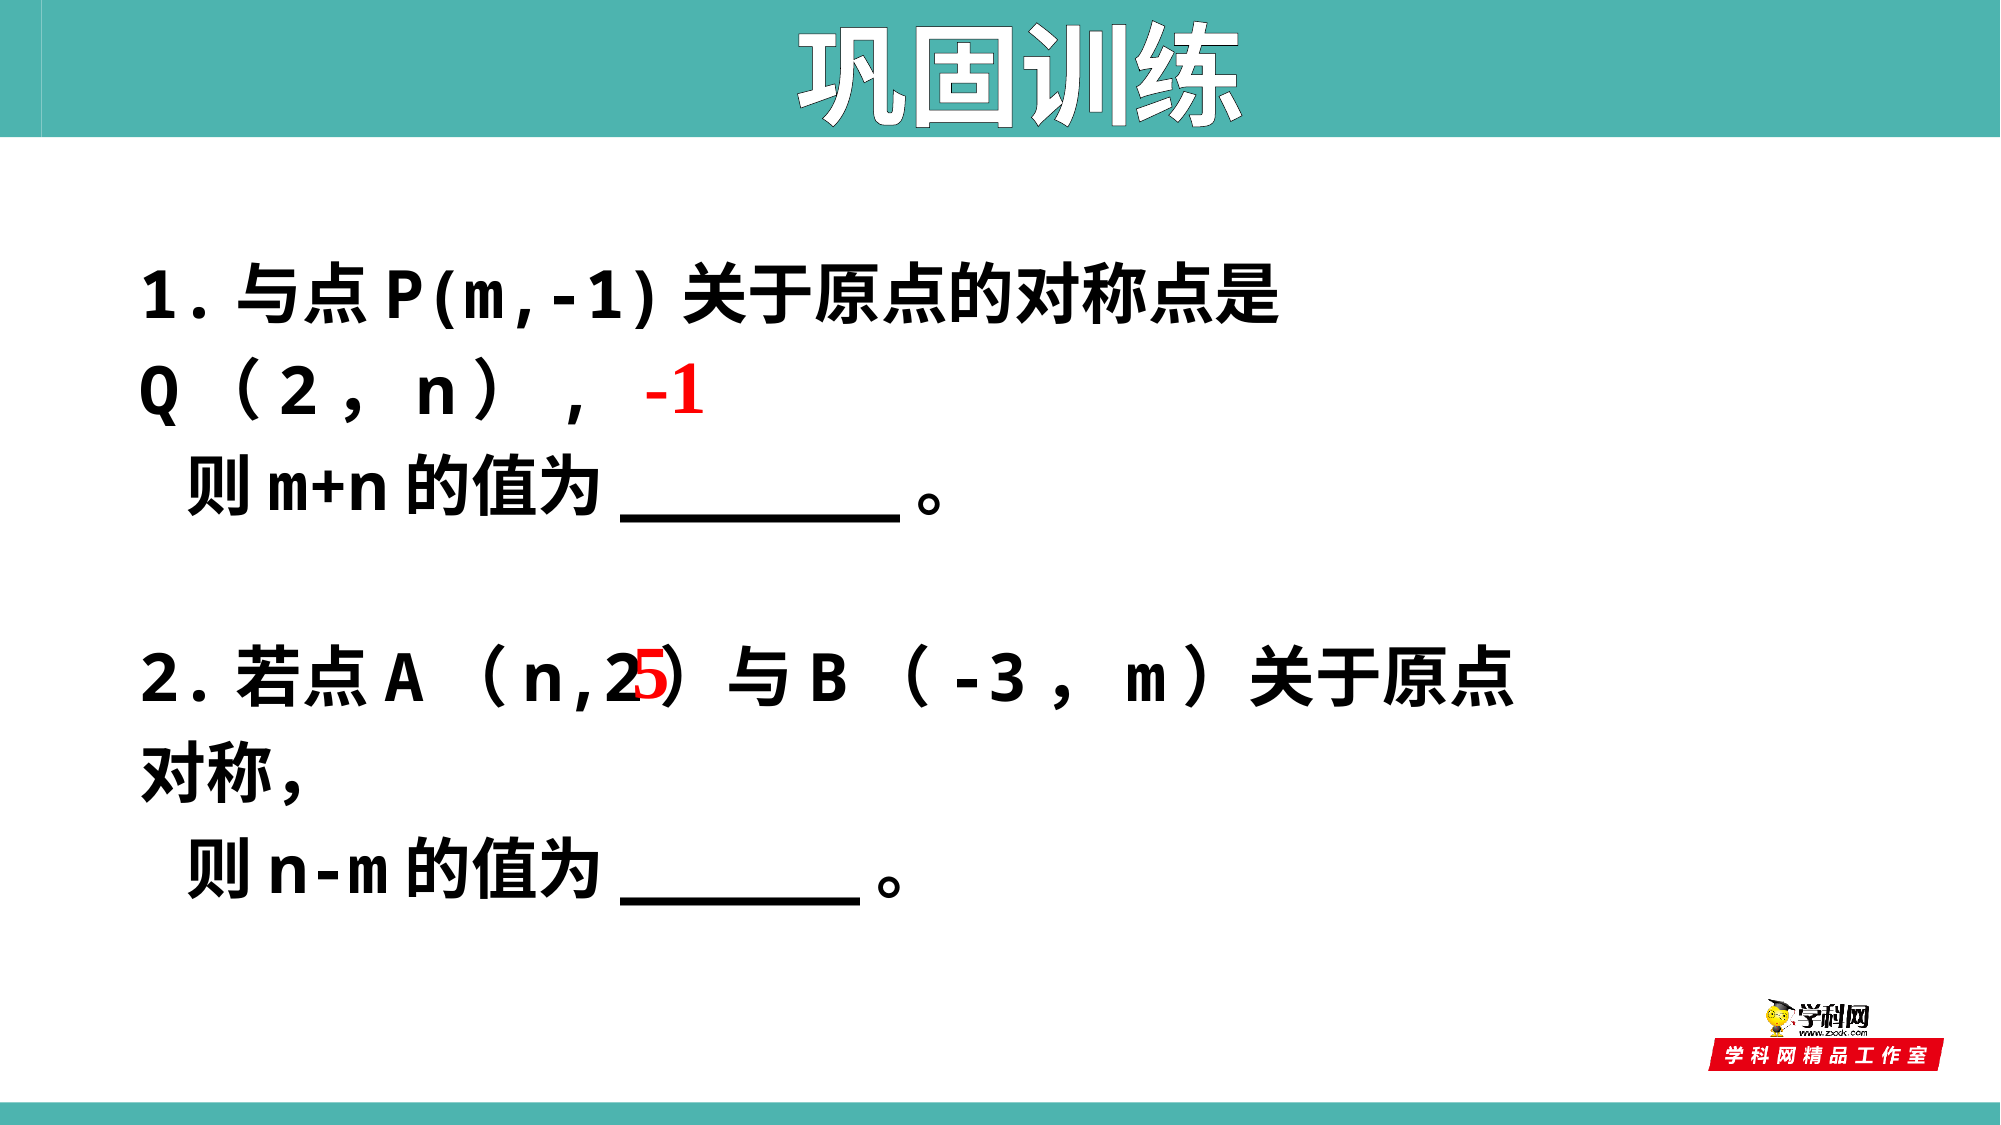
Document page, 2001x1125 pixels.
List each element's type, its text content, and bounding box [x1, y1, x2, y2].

text_box [0, 1100, 2000, 1125]
picture [1708, 1038, 1944, 1071]
picture [1766, 999, 1869, 1037]
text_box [0, 0, 2000, 138]
text_box -1 [629, 330, 825, 436]
text_box 5 [618, 615, 814, 721]
text_box 1.与点P(m,-1)关于原点的对称点是Q（2，n）, 则m+n的值为_______。 2.若点A（n,2）与B（-3，m）关于原点对称， 则n-m的值为______。 [124, 149, 1564, 915]
